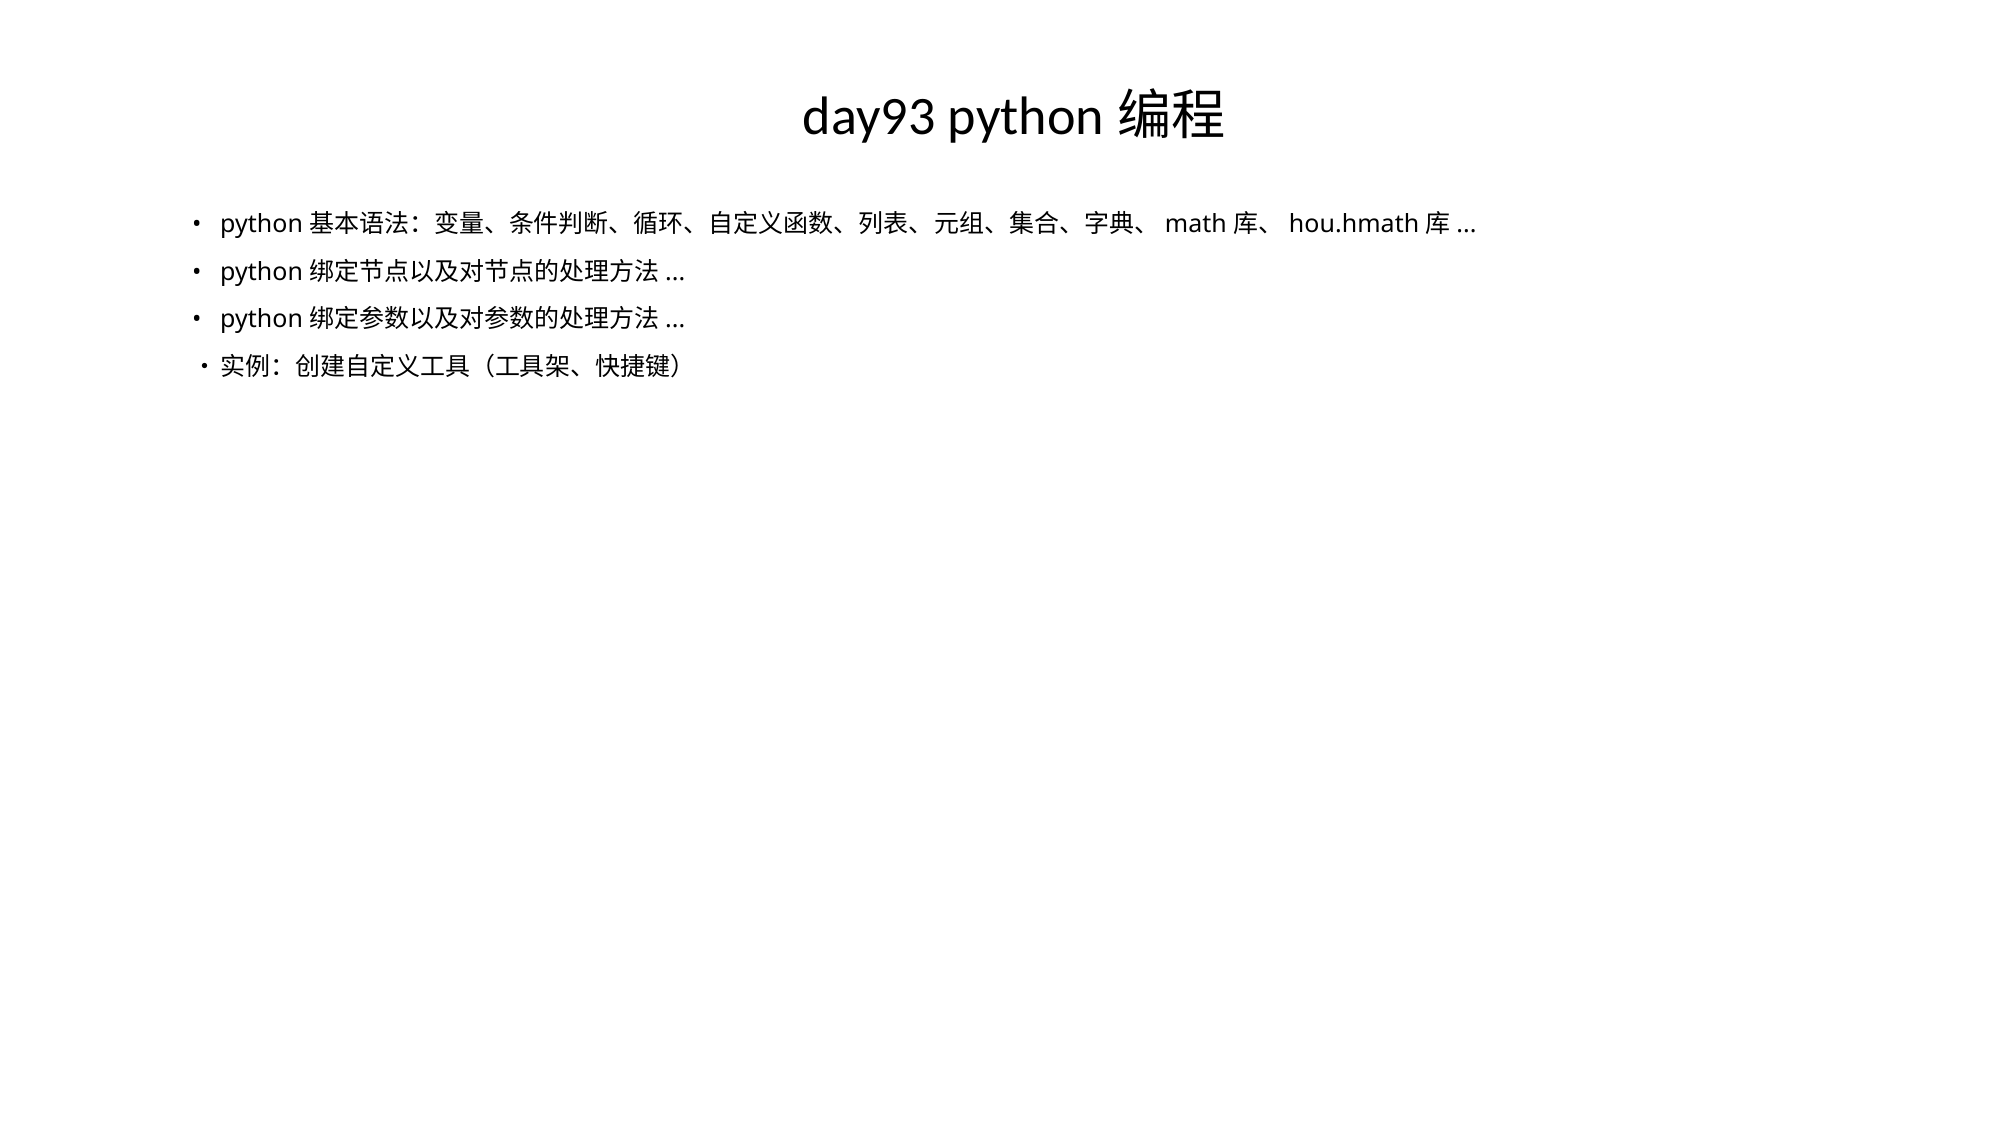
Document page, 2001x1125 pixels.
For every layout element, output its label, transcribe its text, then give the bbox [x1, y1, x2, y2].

title day93 python编程 [543, 41, 1486, 154]
subtitle • python基本语法：变量、条件判断、循环、自定义函数、列表、元组、集合、字典、math库、hou.hmath库... • python绑定节点以及对节点的处理方法... • python绑定参数以及对参数的处理方法... • 实例：创建自定义工具（工具架、快捷键） [176, 203, 1815, 903]
